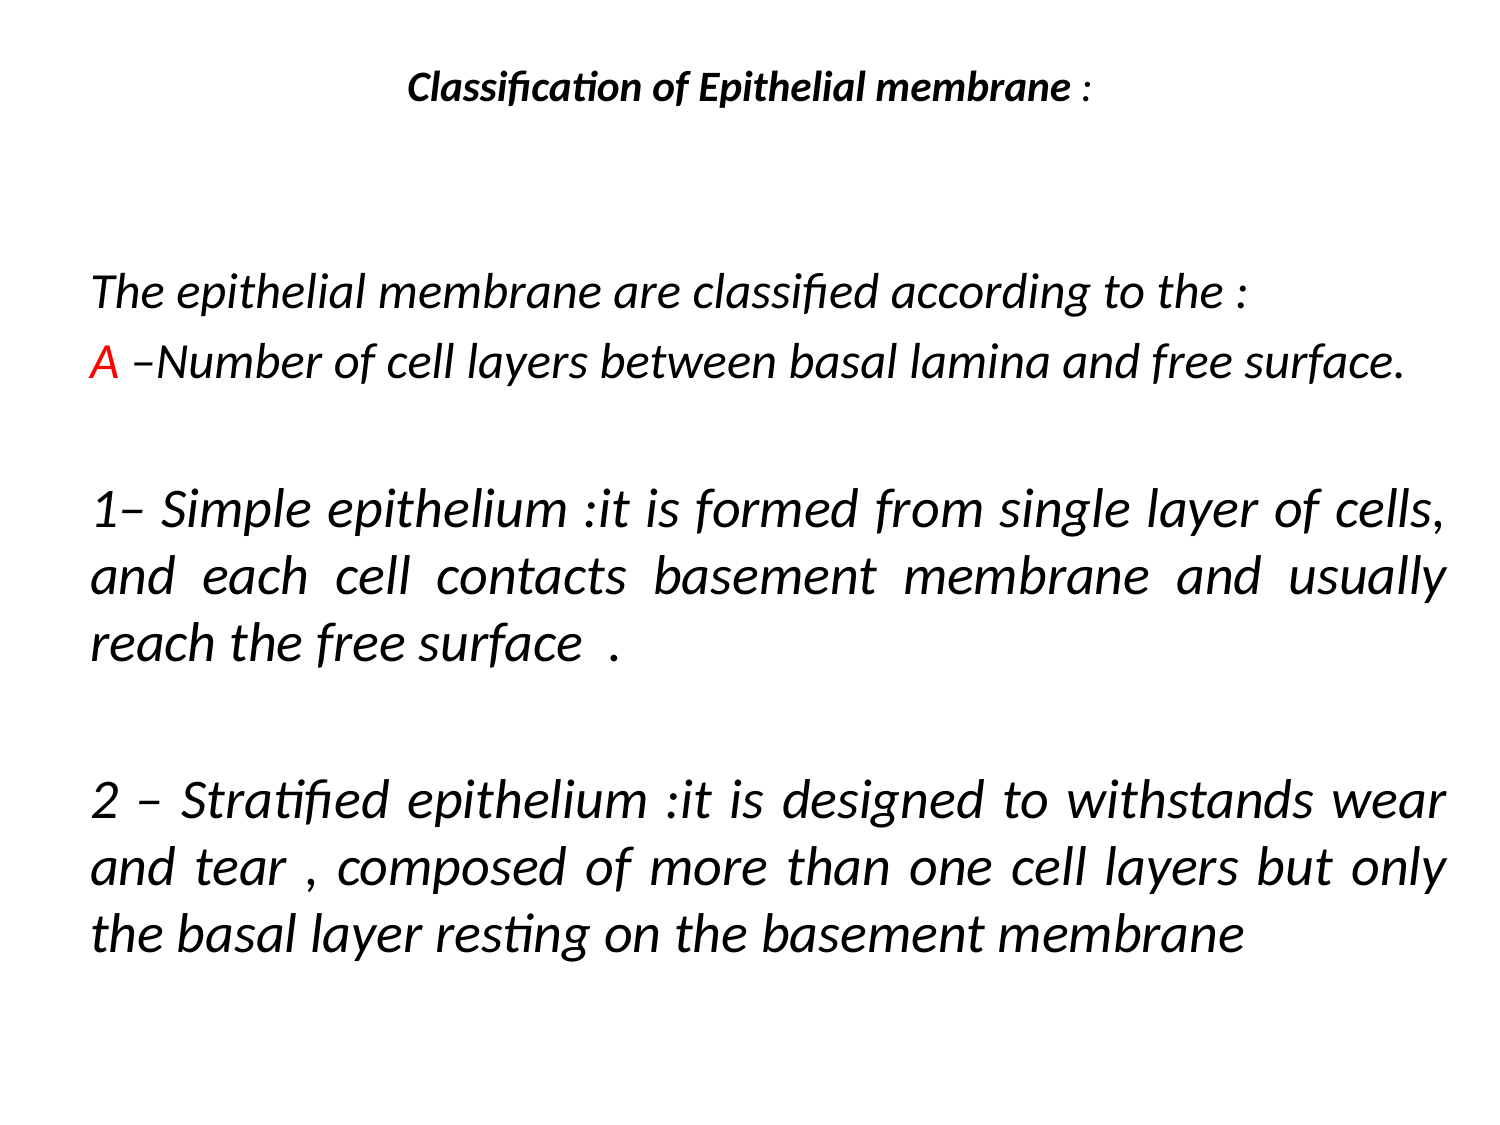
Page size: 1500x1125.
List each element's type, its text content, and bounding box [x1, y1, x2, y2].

subtitle The epithelial membrane are classified according to the : A –Number of cell layers between basal lamina and free surface. 1– Simple epithelium :it is formed from single layer of cells, and each cell contacts basement membrane and usually reach the free surface . 2 – Stratified epithelium :it is designed to withstands wear and tear , composed of more than one cell layers but only the basal layer resting on the basement membrane [75, 249, 1463, 975]
title Classification of Epithelial membrane : [112, 50, 1388, 175]
